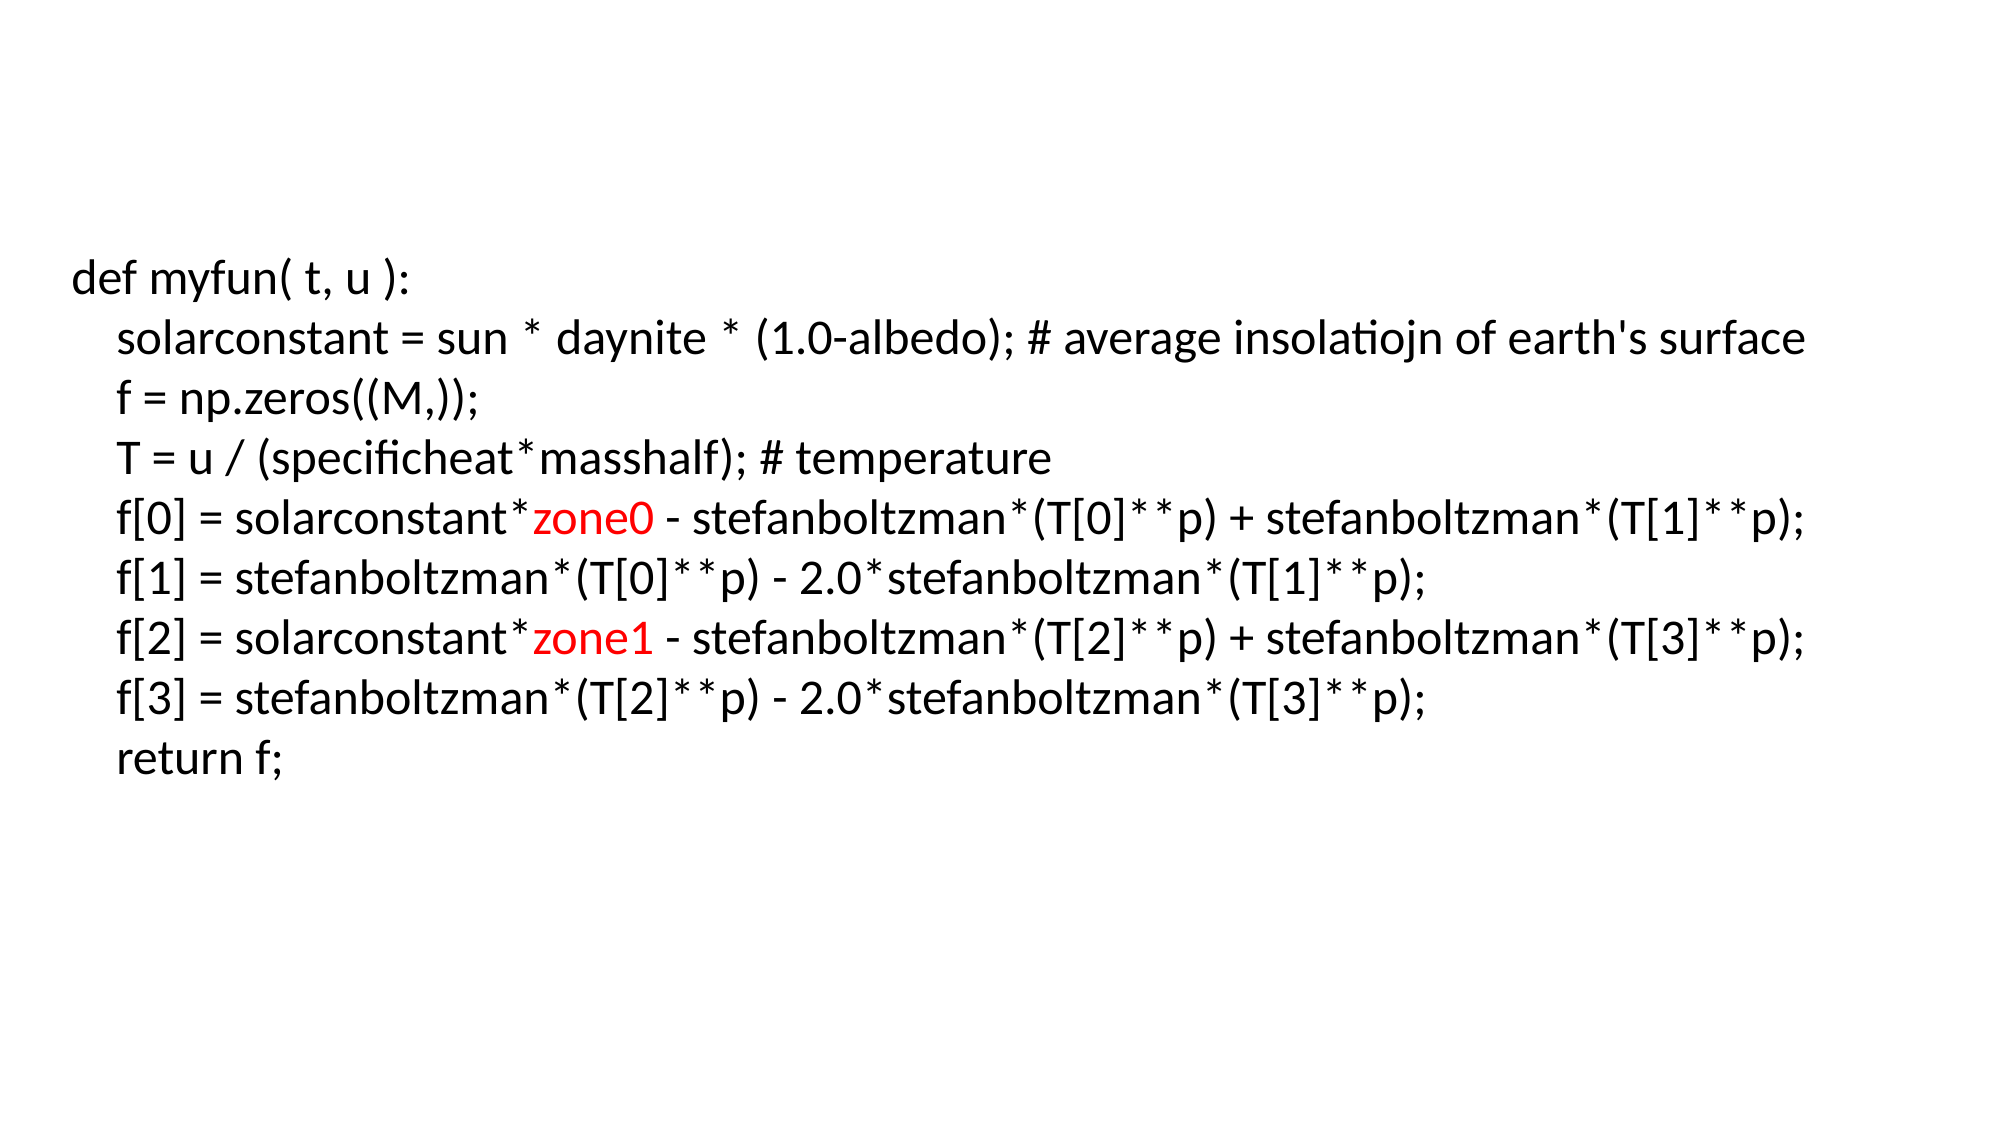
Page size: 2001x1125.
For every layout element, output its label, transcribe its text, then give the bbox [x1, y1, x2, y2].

text_box def myfun( t, u ): solarconstant = sun * daynite * (1.0-albedo); # average insolatiojn of earth's surface f = np.zeros((M,)); T = u / (specificheat*masshalf); # temperature f[0] = solarconstant*zone0 - stefanboltzman*(T[0]**p) + stefanboltzman*(T[1]**p); f[1] = stefanboltzman*(T[0]**p) - 2.0*stefanboltzman*(T[1]**p); f[2] = solarconstant*zone1 - stefanboltzman*(T[2]**p) + stefanboltzman*(T[3]**p); f[3] = stefanboltzman*(T[2]**p) - 2.0*stefanboltzman*(T[3]**p); return f; [56, 236, 1844, 792]
